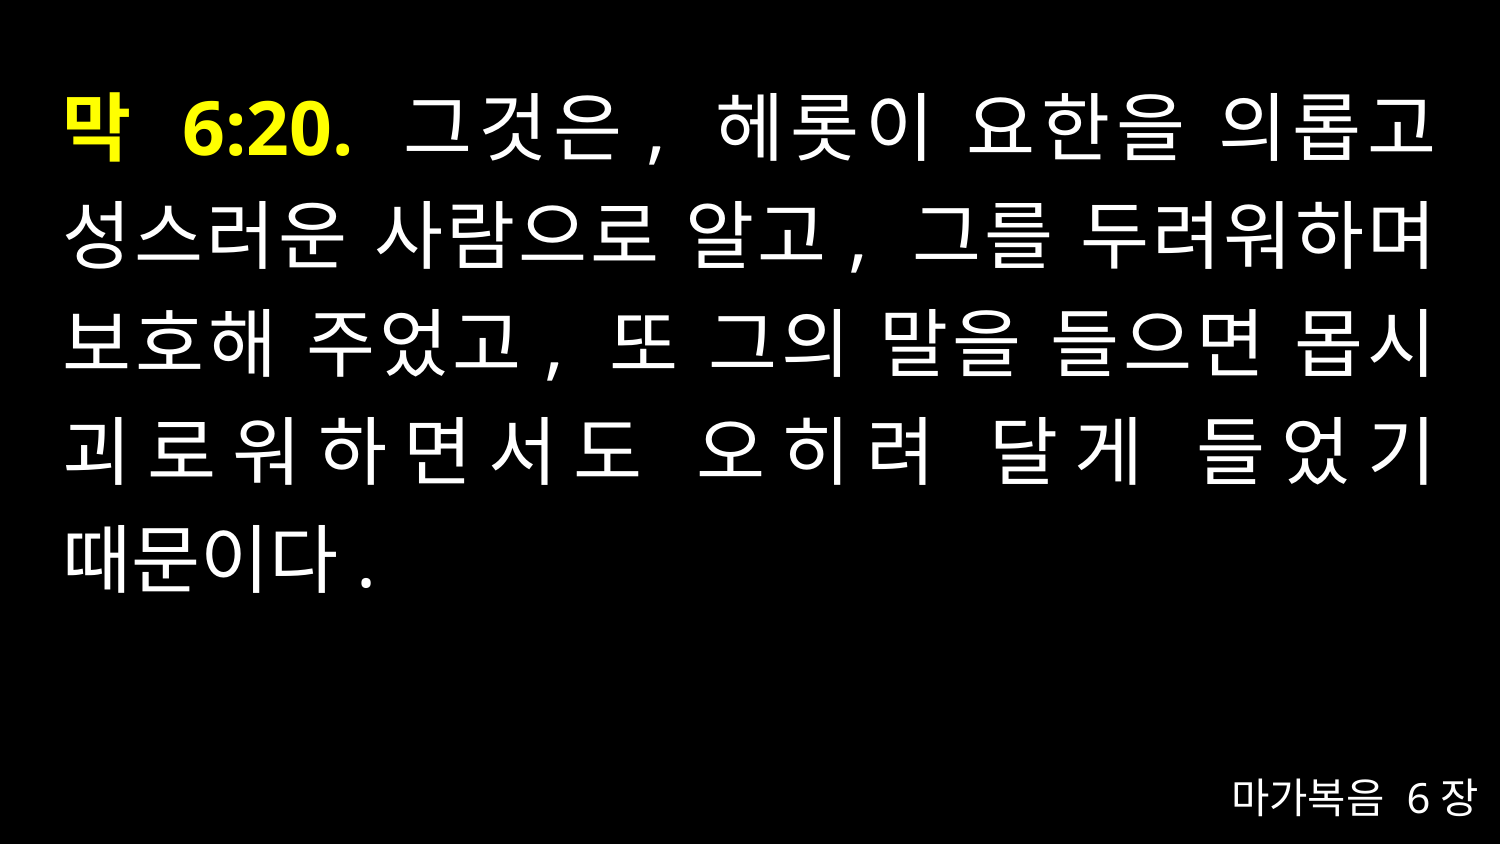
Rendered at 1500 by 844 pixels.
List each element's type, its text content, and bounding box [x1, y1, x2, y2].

title 막 6:20. 그것은, 헤롯이 요한을 의롭고 성스러운 사람으로 알고, 그를 두려워하며 보호해 주었고, 또 그의 말을 들으면 몹시 괴로워하면서도 오히려 달게 들었기 때문이다. [0, 0, 1500, 844]
subtitle 마가복음 6장 [916, 770, 1500, 844]
